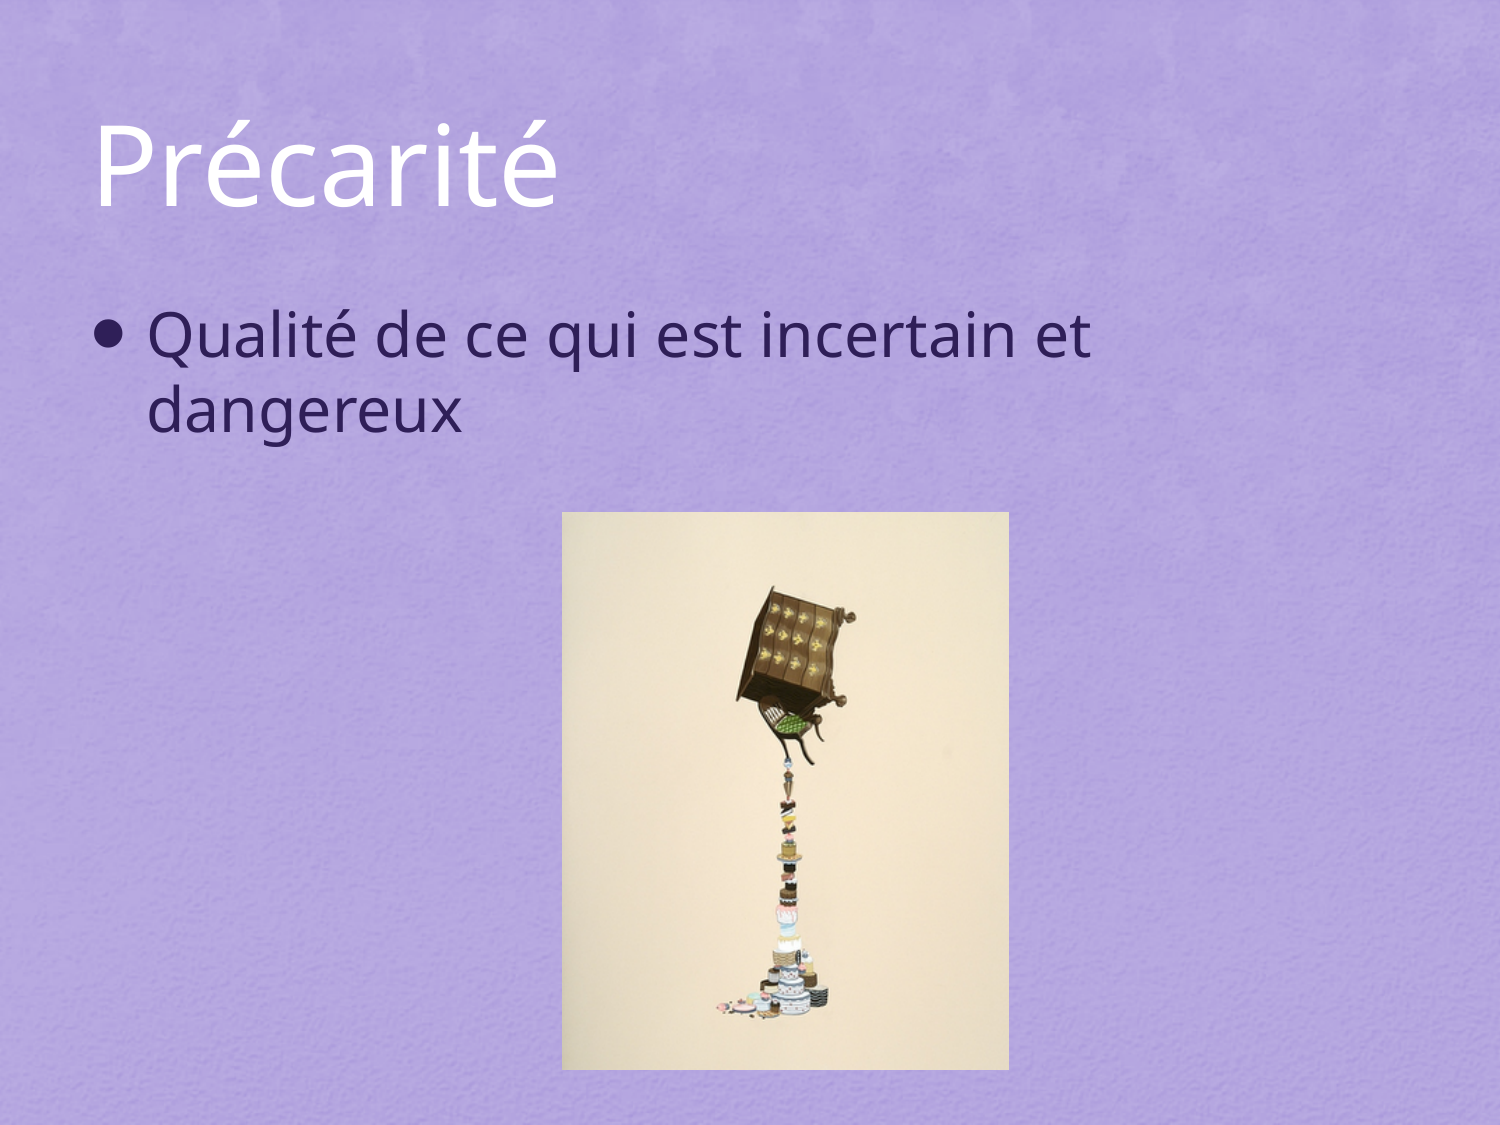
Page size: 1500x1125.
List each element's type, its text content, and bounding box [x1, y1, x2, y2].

picture [559, 509, 1011, 1073]
title Précarité [75, 22, 1276, 244]
list Qualité de ce qui est incertain et dangereux [75, 279, 1425, 1074]
